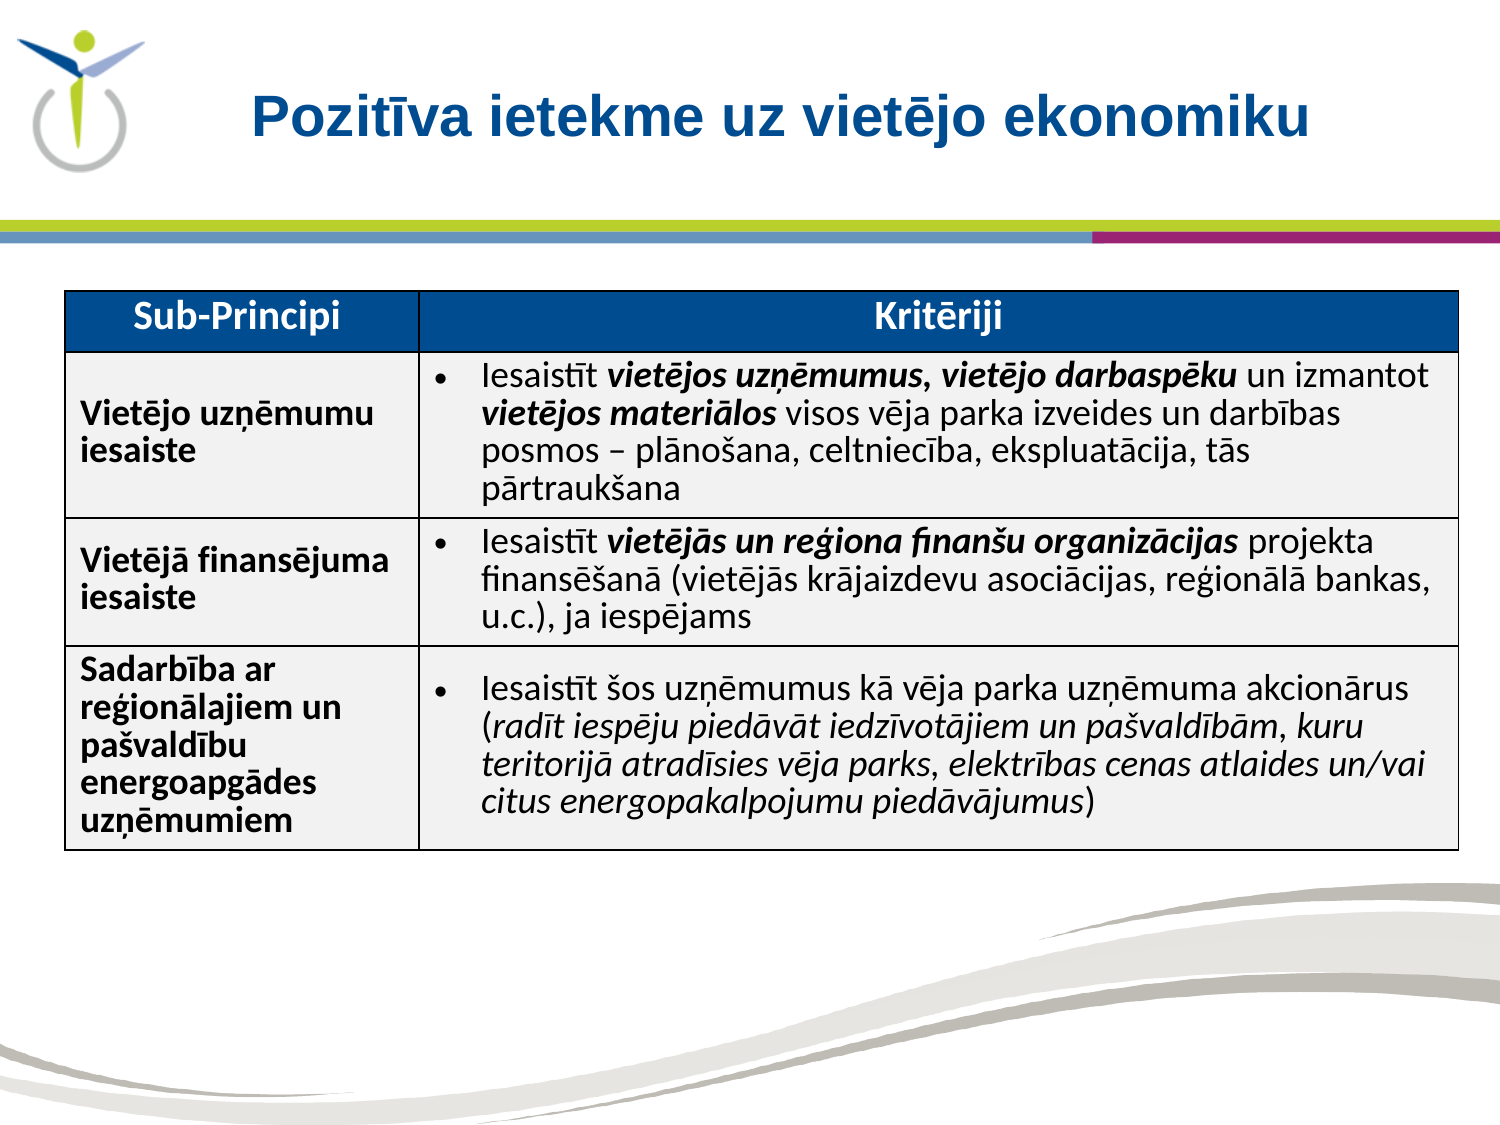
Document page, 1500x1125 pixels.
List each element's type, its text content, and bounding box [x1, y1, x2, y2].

picture [17, 30, 145, 173]
table_header Sub-Principi [66, 292, 418, 351]
table_header Kritēriji [420, 292, 1458, 351]
table_cell Iesaistīt šos uzņēmumus kā vēja parka uzņēmuma akcionārus (radīt iespēju piedāvāt iedzīvotājiem un pašvaldībām, kuru teritorijā atradīsies vēja parks, elektrības cenas atlaides un/vai citus energopakalpojumu piedāvājumus) [420, 647, 1458, 849]
table_cell Vietējo uzņēmumu iesaiste [66, 353, 418, 517]
table_cell Iesaistīt vietējās un reģiona finanšu organizācijas projekta finansēšanā (vietējās krājaizdevu asociācijas, reģionālā bankas, u.c.), ja iespējams [420, 519, 1458, 645]
table_cell Iesaistīt vietējos uzņēmumus, vietējo darbaspēku un izmantot vietējos materiālos visos vēja parka izveides un darbības posmos – plānošana, celtniecība, ekspluatācija, tās pārtraukšana [420, 353, 1458, 517]
table_cell Vietējā finansējuma iesaiste [66, 519, 418, 645]
table_cell Sadarbība ar reģionālajiem un pašvaldību energoapgādes uzņēmumiem [66, 647, 418, 849]
title Pozitīva ietekme uz vietējo ekonomiku [152, 19, 1412, 207]
